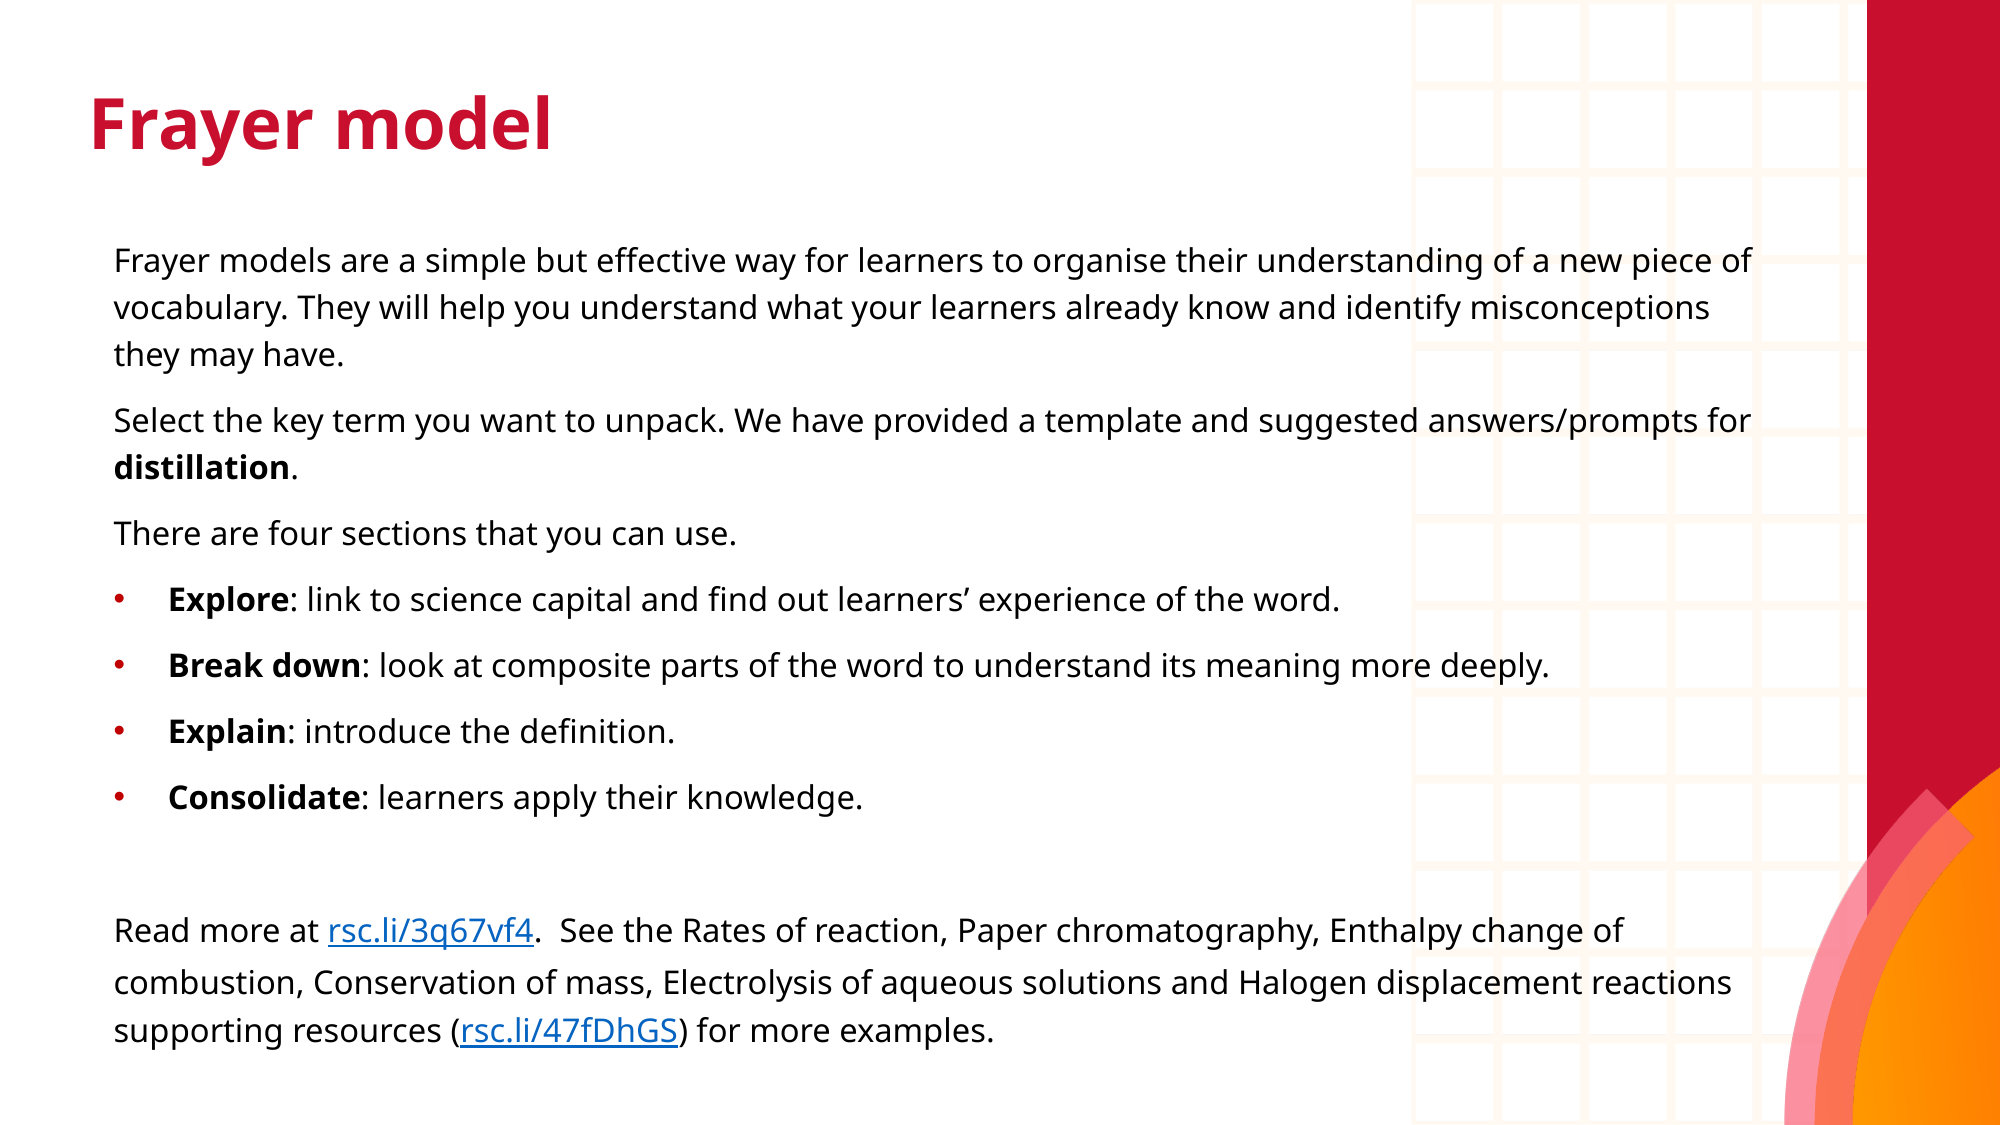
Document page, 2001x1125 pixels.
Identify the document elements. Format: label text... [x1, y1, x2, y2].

title Frayer model [88, 88, 1743, 161]
text_box Frayer models are a simple but effective way for learners to organise their understanding of a new piece of vocabulary. They will help you understand what your learners already know and identify misconceptions they may have. Select the key term you want to unpack. We have provided a template and suggested answers/prompts for distillation. There are four sections that you can use. Explore: link to science capital and find out learners’ experience of the word. Break down: look at composite parts of the word to understand its meaning more deeply. Explain: introduce the definition. Consolidate: learners apply their knowledge. Read more at rsc.li/3q67vf4. See the Rates of reaction, Paper chromatography, Enthalpy change of combustion, Conservation of mass, Electrolysis of aqueous solutions and Halogen displacement reactions supporting resources (rsc.li/47fDhGS) for more examples. [113, 231, 1767, 1059]
picture [1411, 0, 2000, 1125]
